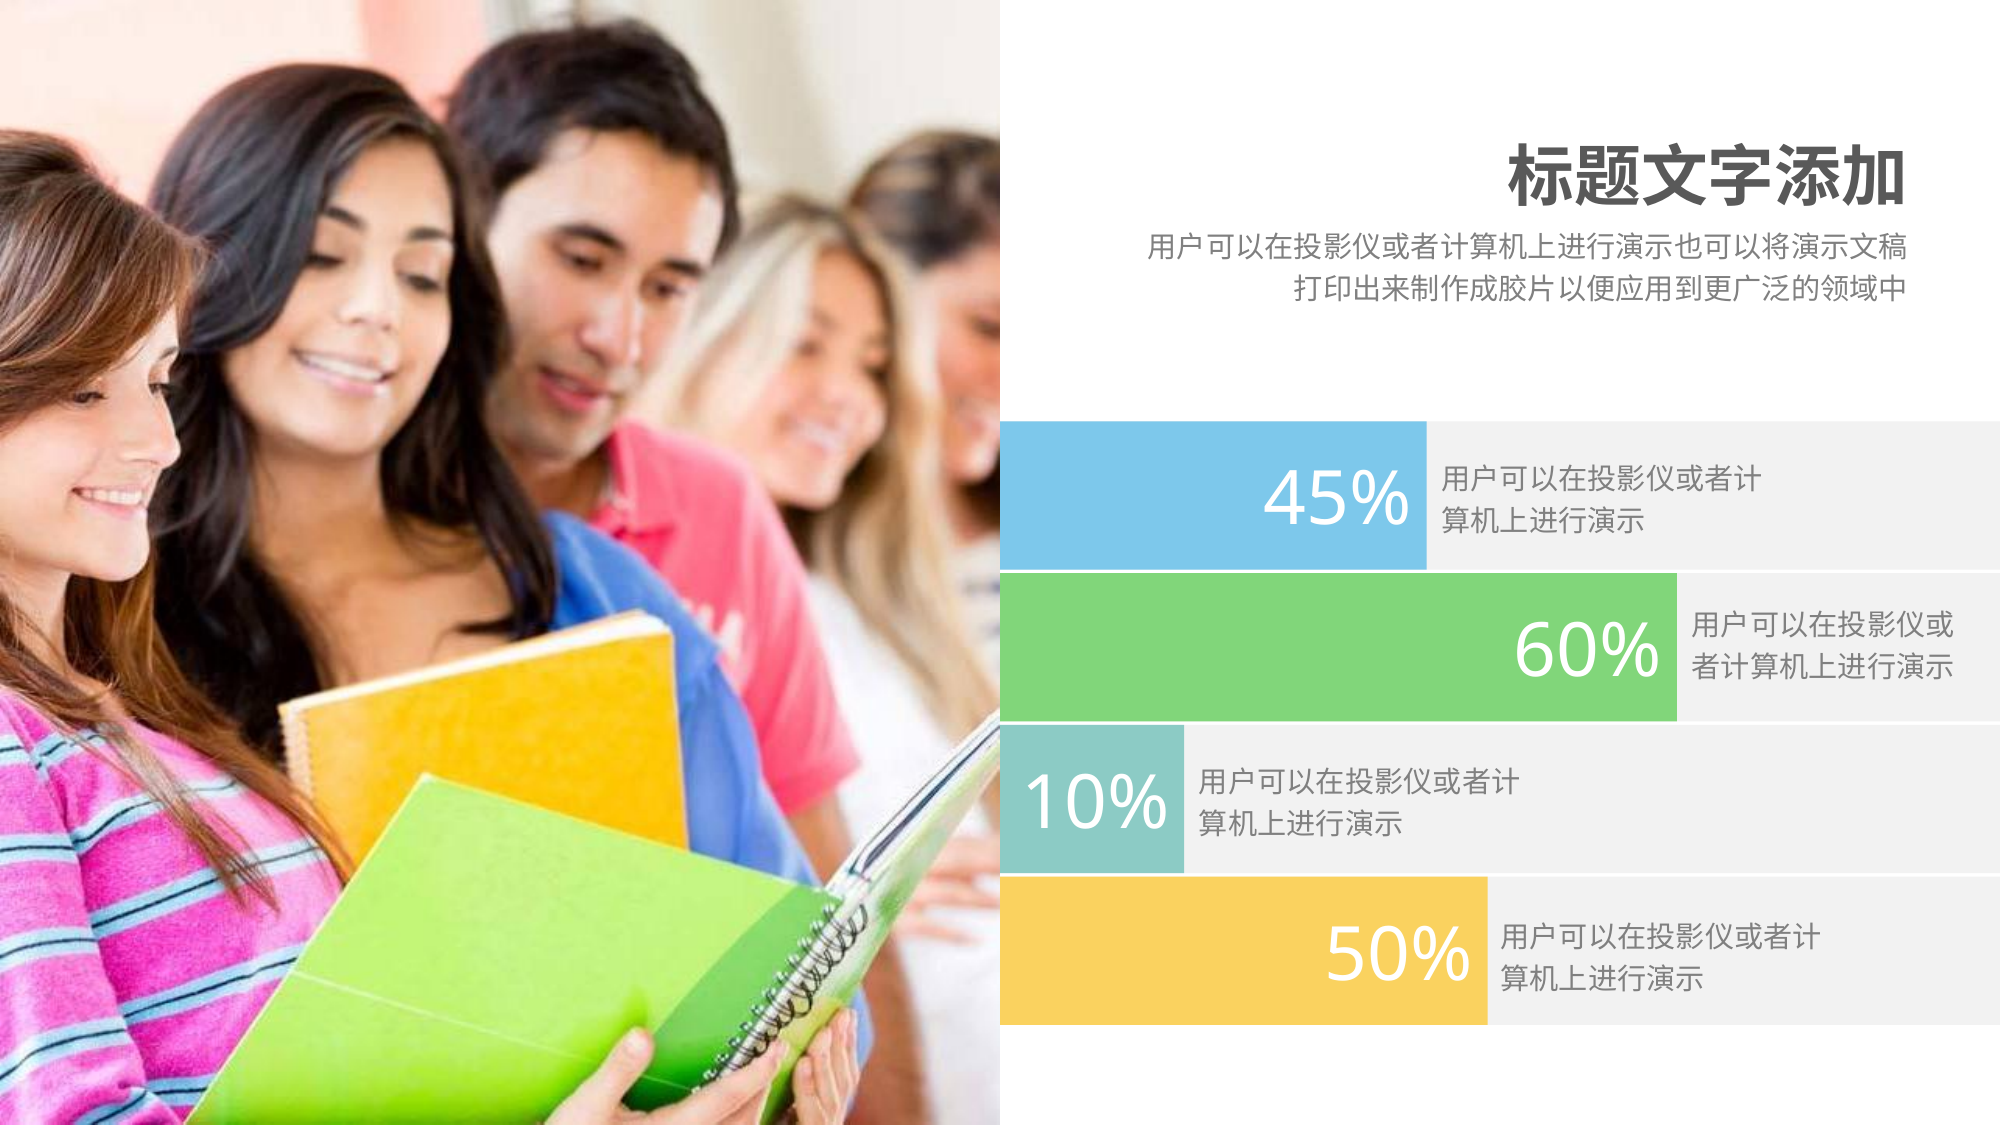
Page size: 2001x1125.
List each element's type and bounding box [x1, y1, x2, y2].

picture [0, 0, 1000, 1125]
text_box [1000, 421, 2000, 1025]
text_box [1126, 110, 1923, 314]
